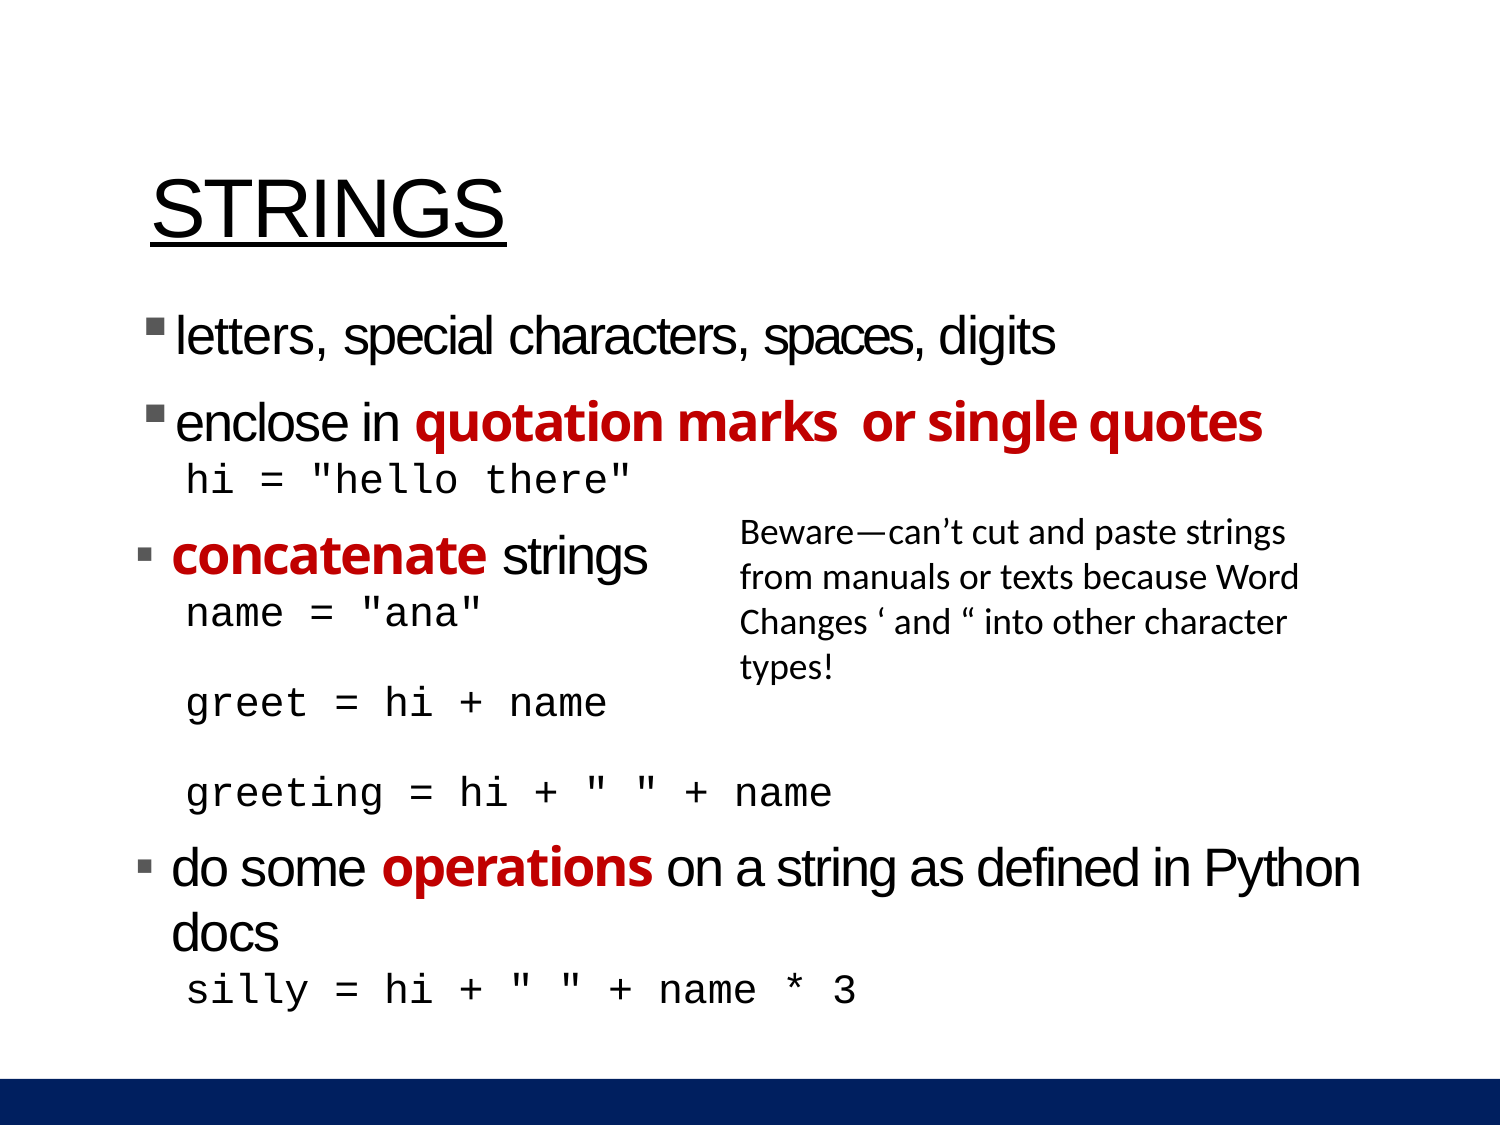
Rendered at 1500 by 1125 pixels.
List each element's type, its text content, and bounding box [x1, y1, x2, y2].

text_box letters, special characters, spaces, digits enclose in quotation marks or single quotes hi = "hello there" concatenate strings name = "ana" greet = hi + name greeting = hi + " " + name do some operations on a string as defined in Python docs silly = hi + " " + name * 3 [132, 275, 1436, 1012]
title STRINGS [124, 47, 1376, 375]
text_box Beware—can’t cut and paste strings from manuals or texts because Word Changes ‘ and “ into other character types! [724, 499, 1376, 695]
